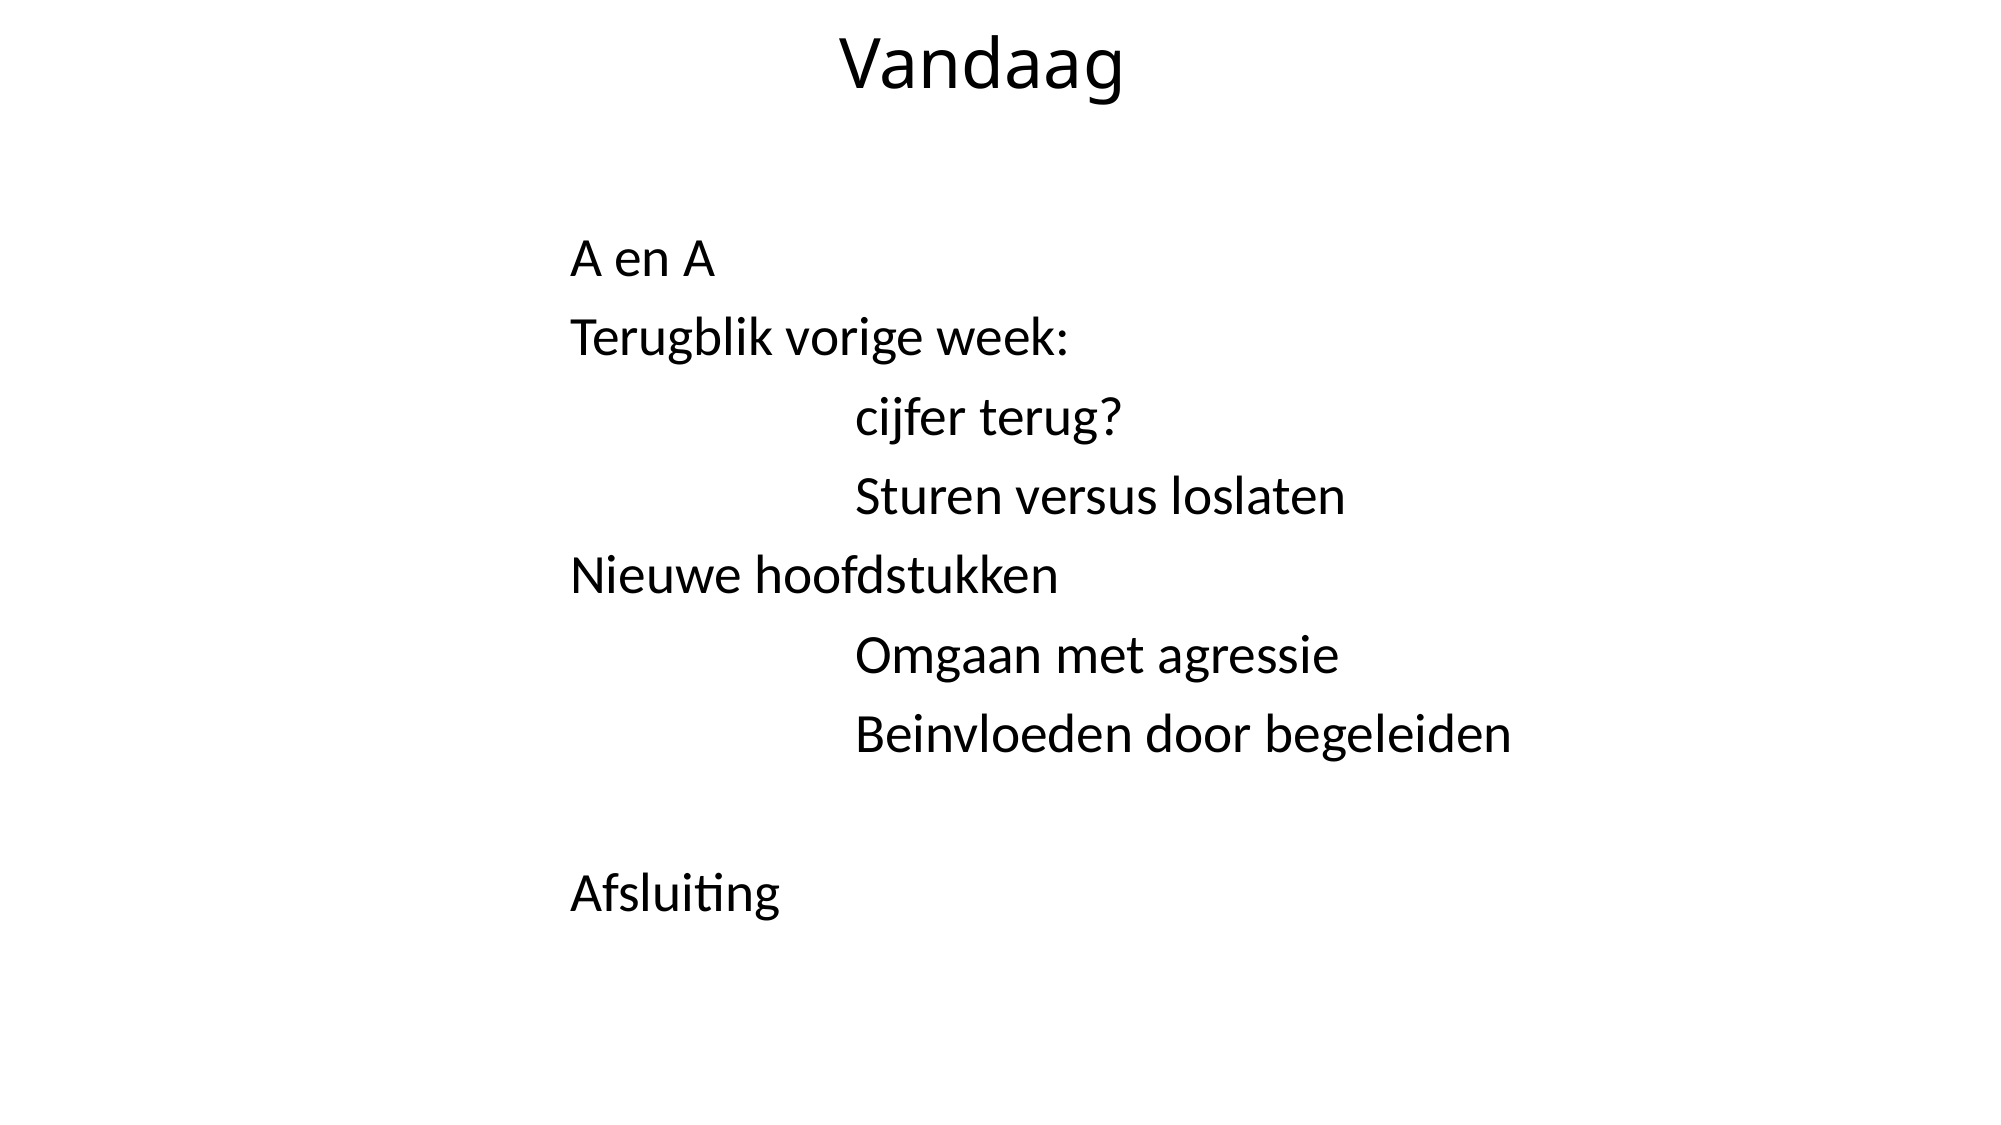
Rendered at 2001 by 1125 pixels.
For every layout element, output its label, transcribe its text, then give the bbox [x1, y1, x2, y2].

title Vandaag [824, 0, 1176, 131]
list A en A Terugblik vorige week: cijfer terug? Sturen versus loslaten Nieuwe hoofdstukken Omgaan met agressie Beinvloeden door begeleiden Afsluiting [555, 221, 1625, 935]
